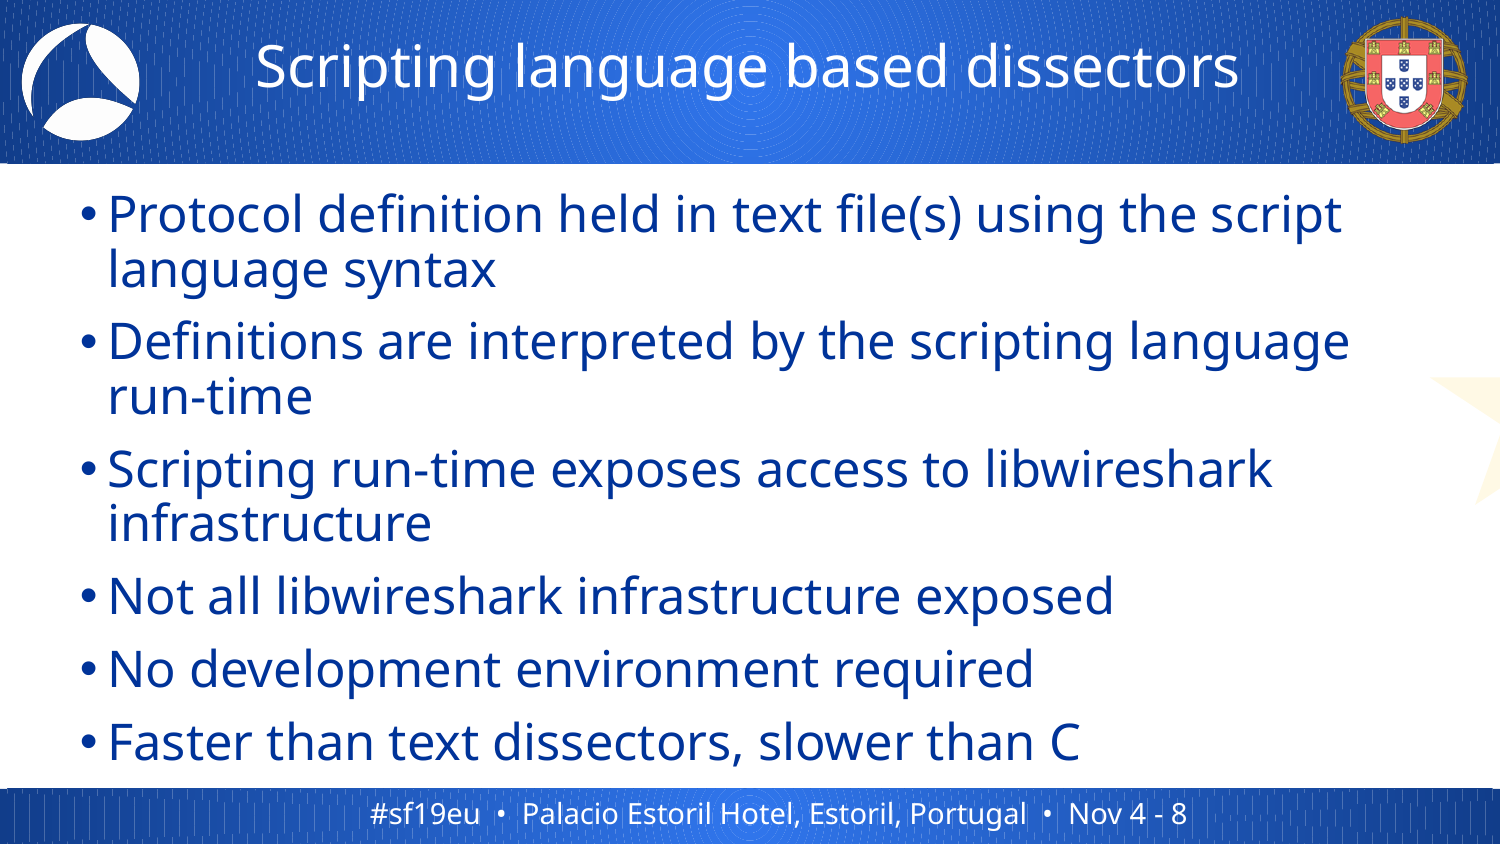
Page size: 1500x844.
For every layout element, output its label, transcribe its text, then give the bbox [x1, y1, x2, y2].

list Scripting language based dissectors [147, 0, 1341, 139]
picture [1327, 16, 1481, 144]
list Protocol definition held in text file(s) using the script language syntax Definitions are interpreted by the scripting language run-time Scripting run-time exposes access to libwireshark infrastructure Not all libwireshark infrastructure exposed No development environment required Faster than text dissectors, slower than C [64, 173, 1436, 788]
picture [21, 23, 140, 141]
